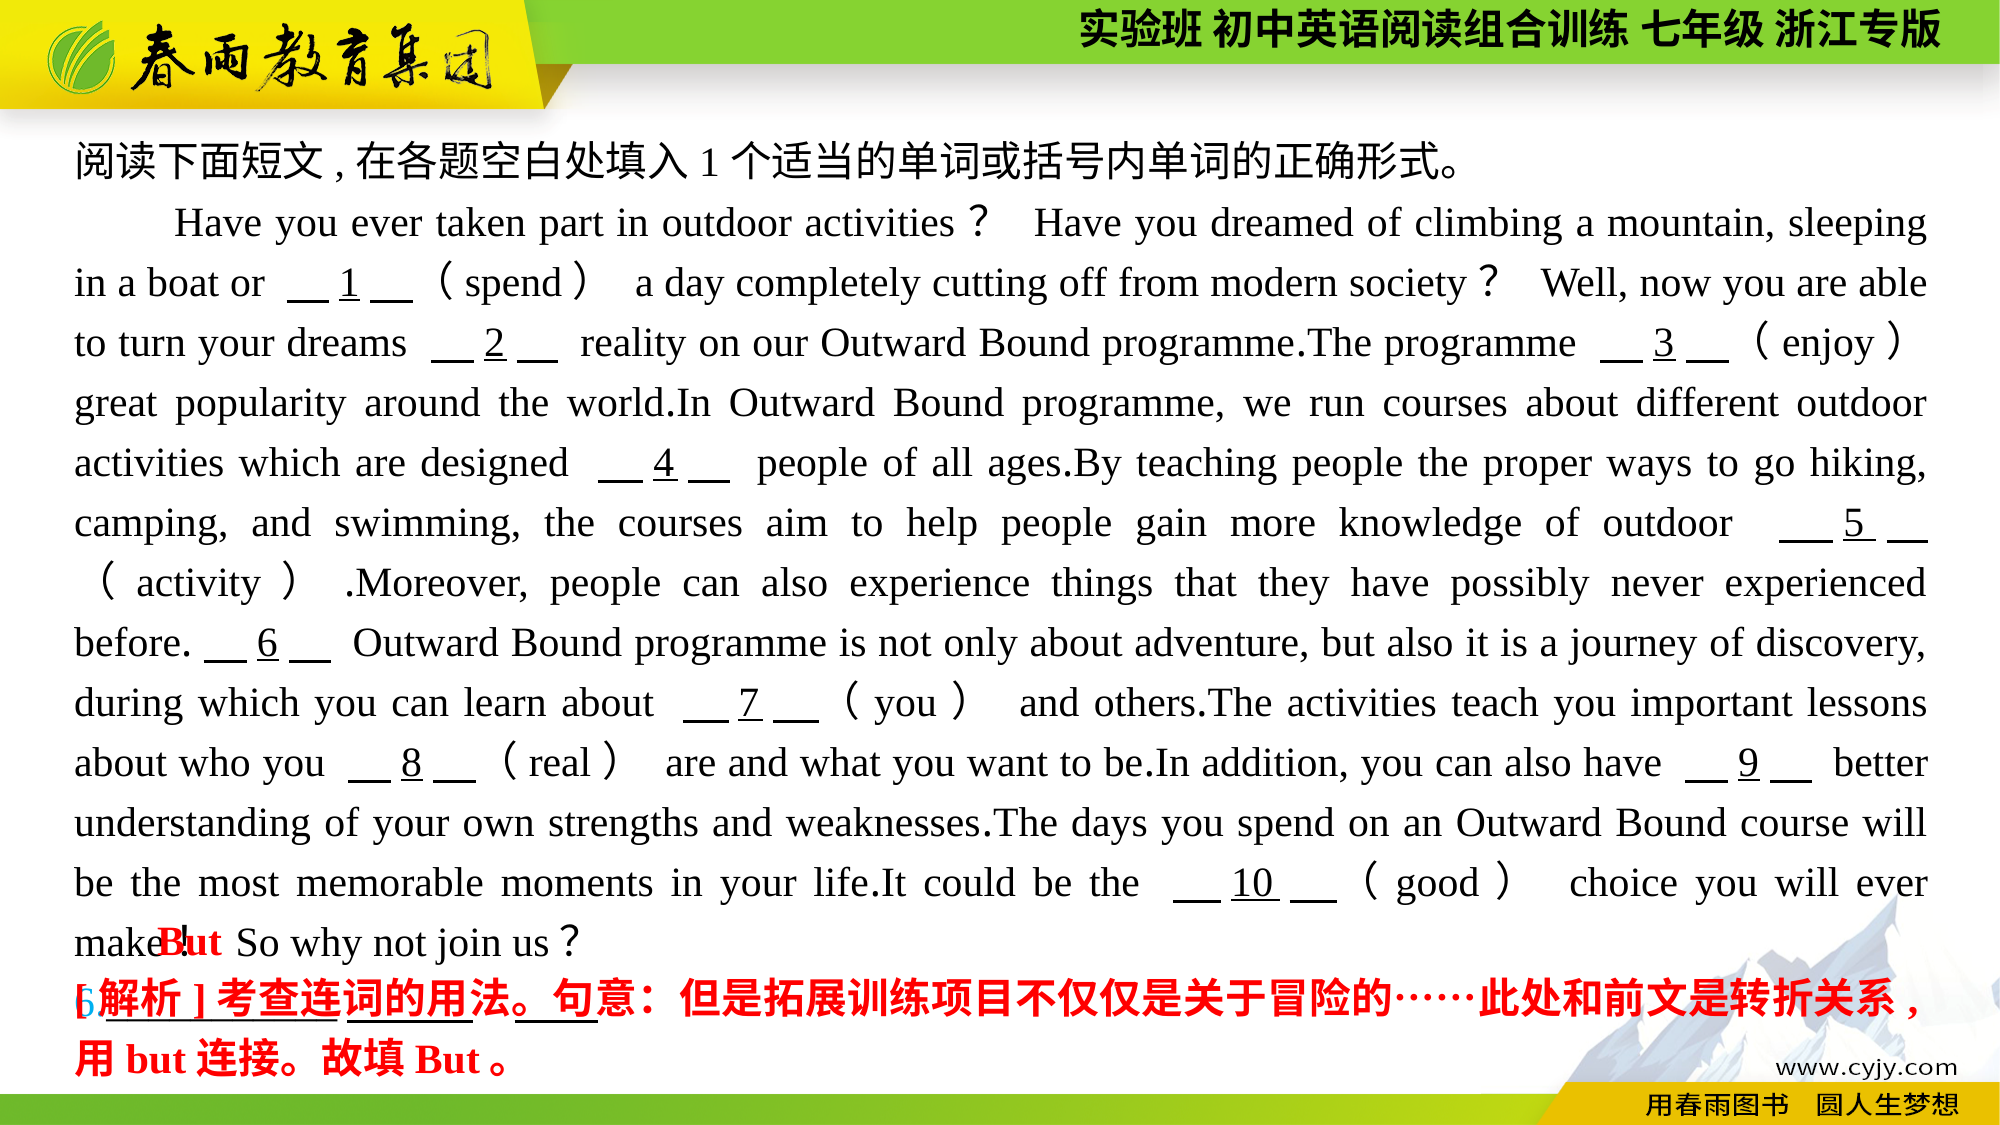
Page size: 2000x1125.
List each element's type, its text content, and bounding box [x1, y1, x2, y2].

list 阅读下面短文,在各题空白处填入1个适当的单词或括号内单词的正确形式。 Have you ever taken part in outdoor activities？ Have you dreamed of climbing a mountain, sleeping in a boat or 1 （spend） a day completely cutting off from modern society？ Well, now you are able to turn your dreams 2 reality on our Outward Bound programme.The programme 3 （enjoy） great popularity around the world.In Outward Bound programme, we run courses about different outdoor activities which are designed 4 people of all ages.By teaching people the proper ways to go hiking, camping, and swimming, the courses aim to help people gain more knowledge of outdoor 5 （activity）.Moreover, people can also experience things that they have possibly never experienced before. 6 Outward Bound programme is not only about adventure, but also it is a journey of discovery, during which you can learn about 7 （you） and others.The activities teach you important lessons about who you 8 （real） are and what you want to be.In addition, you can also have 9 better understanding of your own strengths and weaknesses.The days you spend on an Outward Bound course will be the most memorable moments in your life.It could be the 10 （good） choice you will ever make！ So why not join us？ 6.___________ [59, 122, 1944, 954]
text_box But [142, 896, 237, 954]
picture [0, 0, 2000, 1125]
text_box [解析]考查连词的用法。句意：但是拓展训练项目不仅仅是关于冒险的……此处和前文是转折关系,用but连接。故填But。 [59, 954, 1944, 1090]
